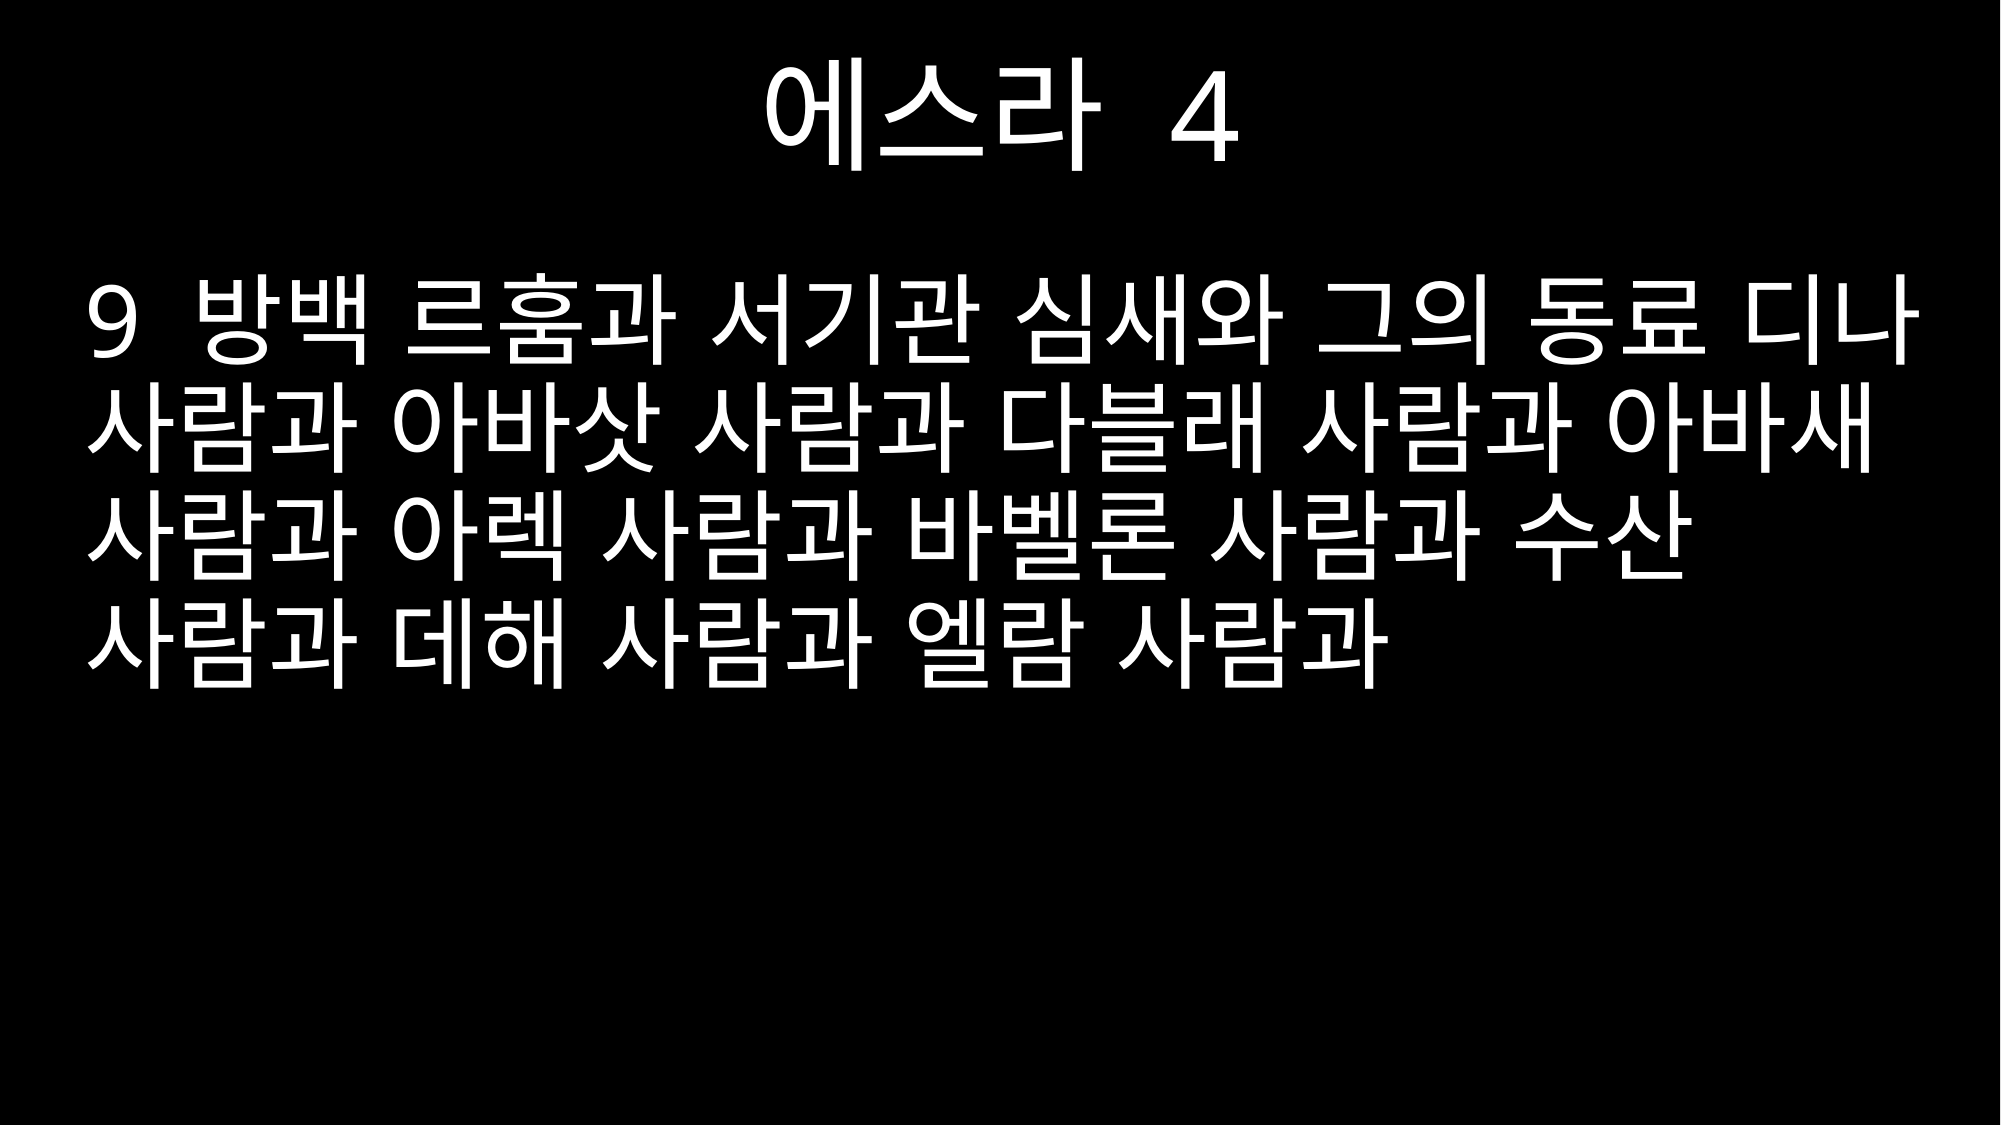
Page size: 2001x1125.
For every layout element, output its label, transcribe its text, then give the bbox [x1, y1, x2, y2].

picture [0, 0, 2001, 1125]
footer 에스라 4 [0, 32, 2000, 192]
list 9 방백 르훔과 서기관 심새와 그의 동료 디나 사람과 아바삿 사람과 다블래 사람과 아바새 사람과 아렉 사람과 바벨론 사람과 수산 사람과 데해 사람과 엘람 사람과 [69, 263, 1953, 423]
